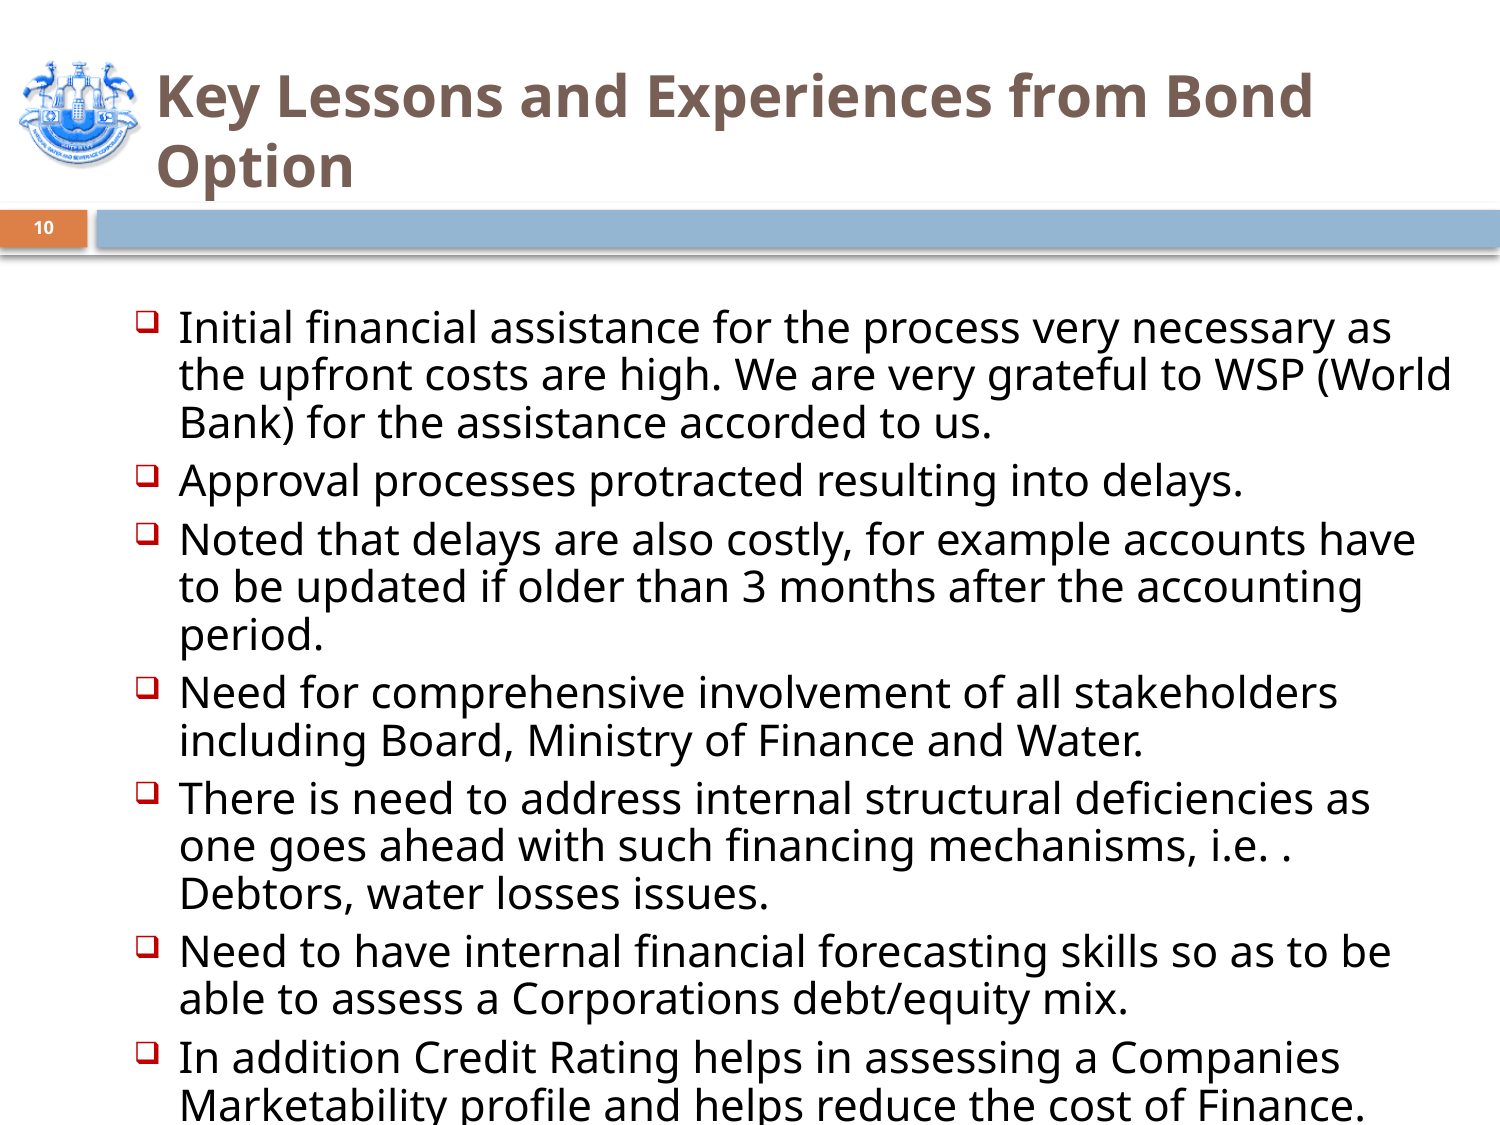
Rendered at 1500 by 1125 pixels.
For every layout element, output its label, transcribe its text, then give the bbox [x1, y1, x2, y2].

picture [0, 58, 140, 171]
title Key Lessons and Experiences from Bond Option [140, 58, 1466, 200]
list Initial financial assistance for the process very necessary as the upfront costs are high. We are very grateful to WSP (World Bank) for the assistance accorded to us. Approval processes protracted resulting into delays. Noted that delays are also costly, for example accounts have to be updated if older than 3 months after the accounting period. Need for comprehensive involvement of all stakeholders including Board, Ministry of Finance and Water. There is need to address internal structural deficiencies as one goes ahead with such financing mechanisms, i.e. . Debtors, water losses issues. Need to have internal financial forecasting skills so as to be able to assess a Corporations debt/equity mix. In addition Credit Rating helps in assessing a Companies Marketability profile and helps reduce the cost of Finance. [58, 234, 1477, 1032]
slide_number 10 [0, 208, 88, 249]
